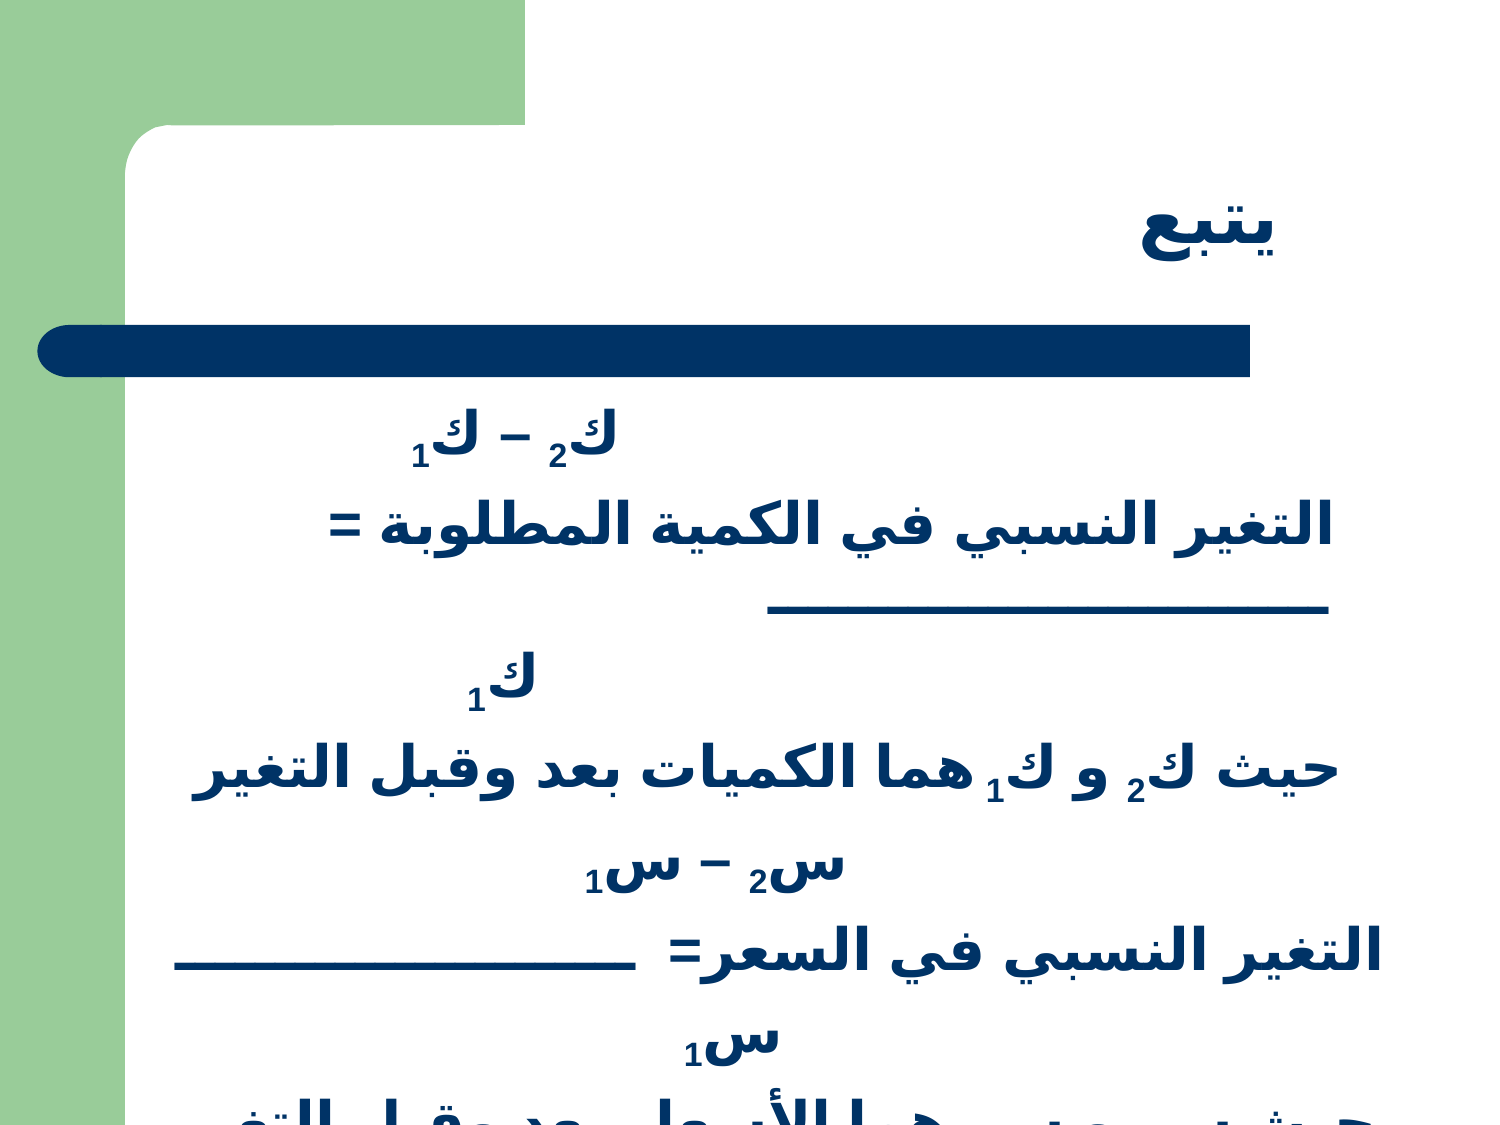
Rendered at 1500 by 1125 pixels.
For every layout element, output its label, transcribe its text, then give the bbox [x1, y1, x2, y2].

text_box يتبع [738, 160, 1294, 266]
list ك2 – ك1 التغير النسبي في الكمية المطلوبة = ــــــــــــــــــــــــــــ ك1 حيث ك2 و ك1 هما الكميات بعد وقبل التغير س2 – س1 التغير النسبي في السعر= ـــــــــــــــــــــــ س1 حيث س1 و س2 هما الأسعار بعد وقبل التغير [137, 387, 1400, 1071]
